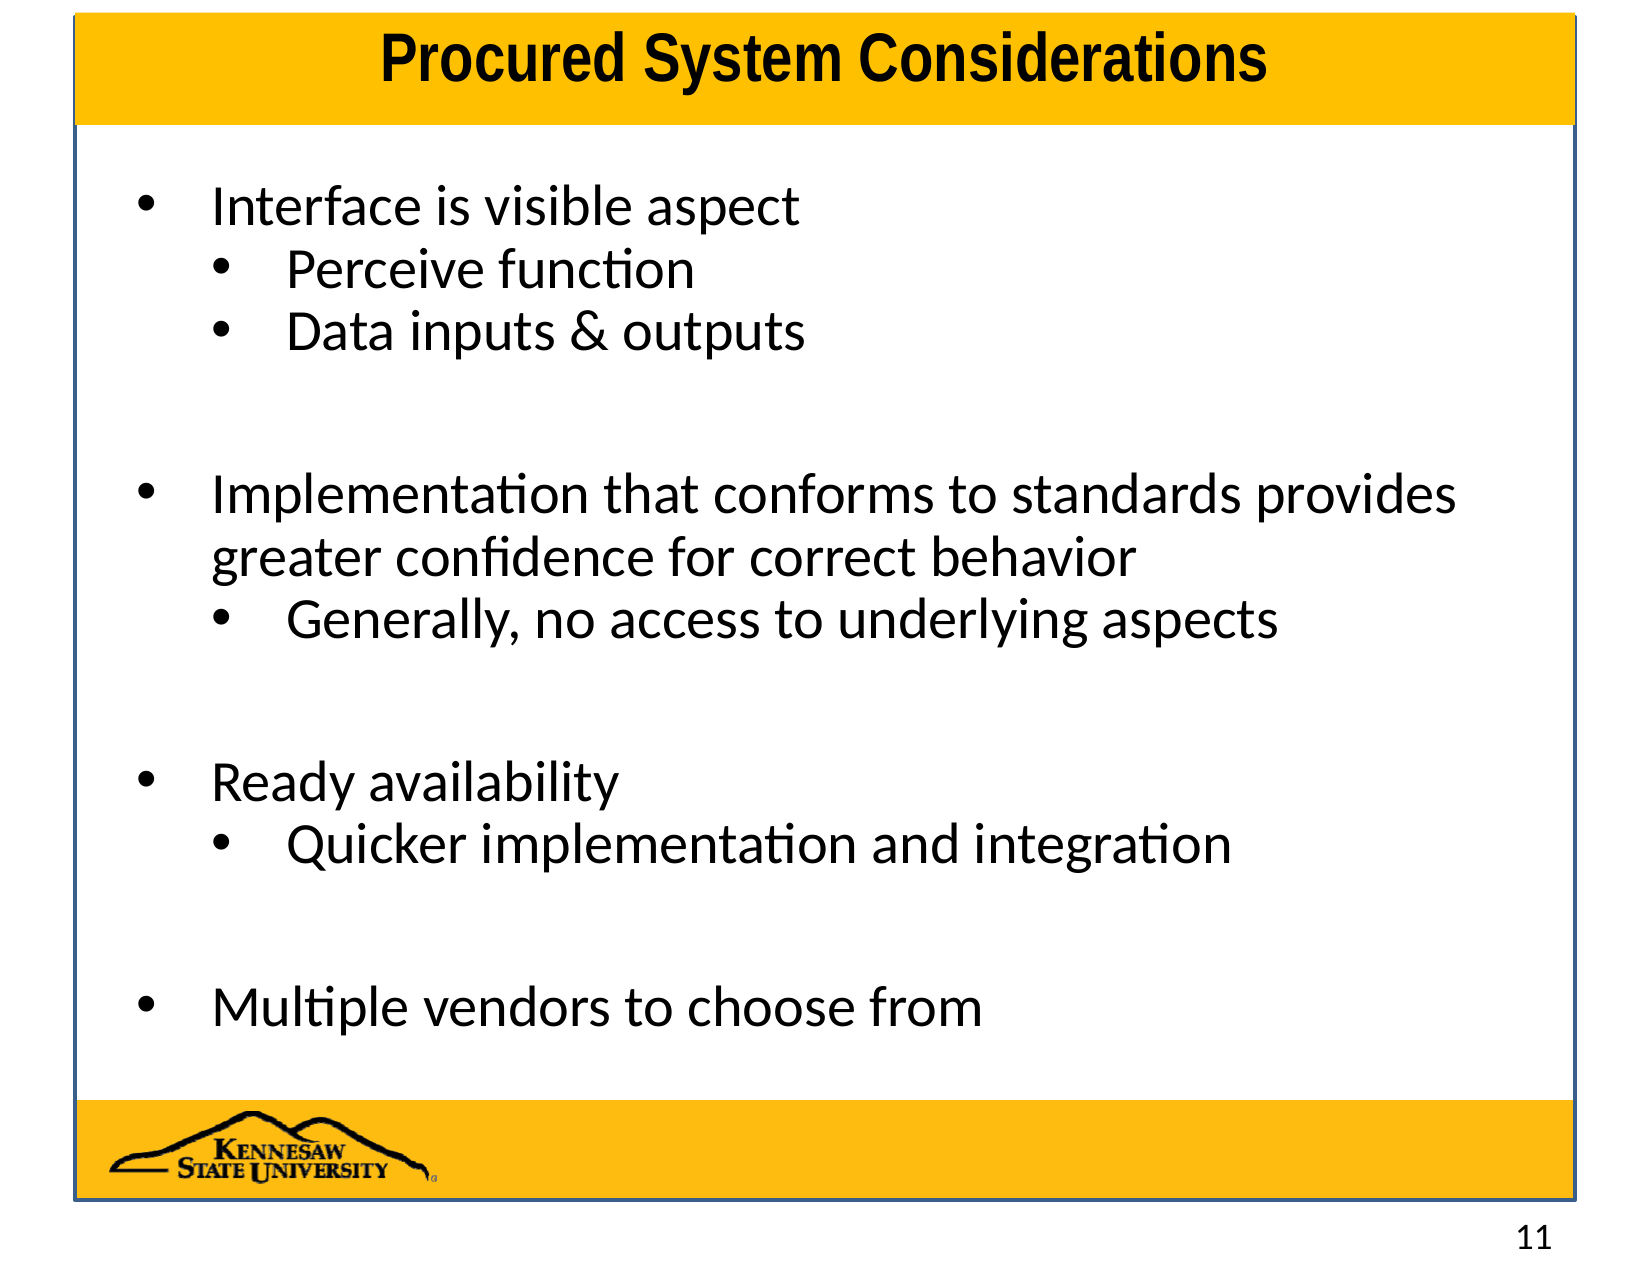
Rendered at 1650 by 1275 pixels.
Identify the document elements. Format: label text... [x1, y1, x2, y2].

title Procured System Considerations [75, 12, 1575, 125]
picture [108, 1111, 437, 1184]
list Interface is visible aspect Perceive function Data inputs & outputs Implementation that conforms to standards provides greater confidence for correct behavior Generally, no access to underlying aspects Ready availability Quicker implementation and integration Multiple vendors to choose from [136, 174, 1514, 1063]
